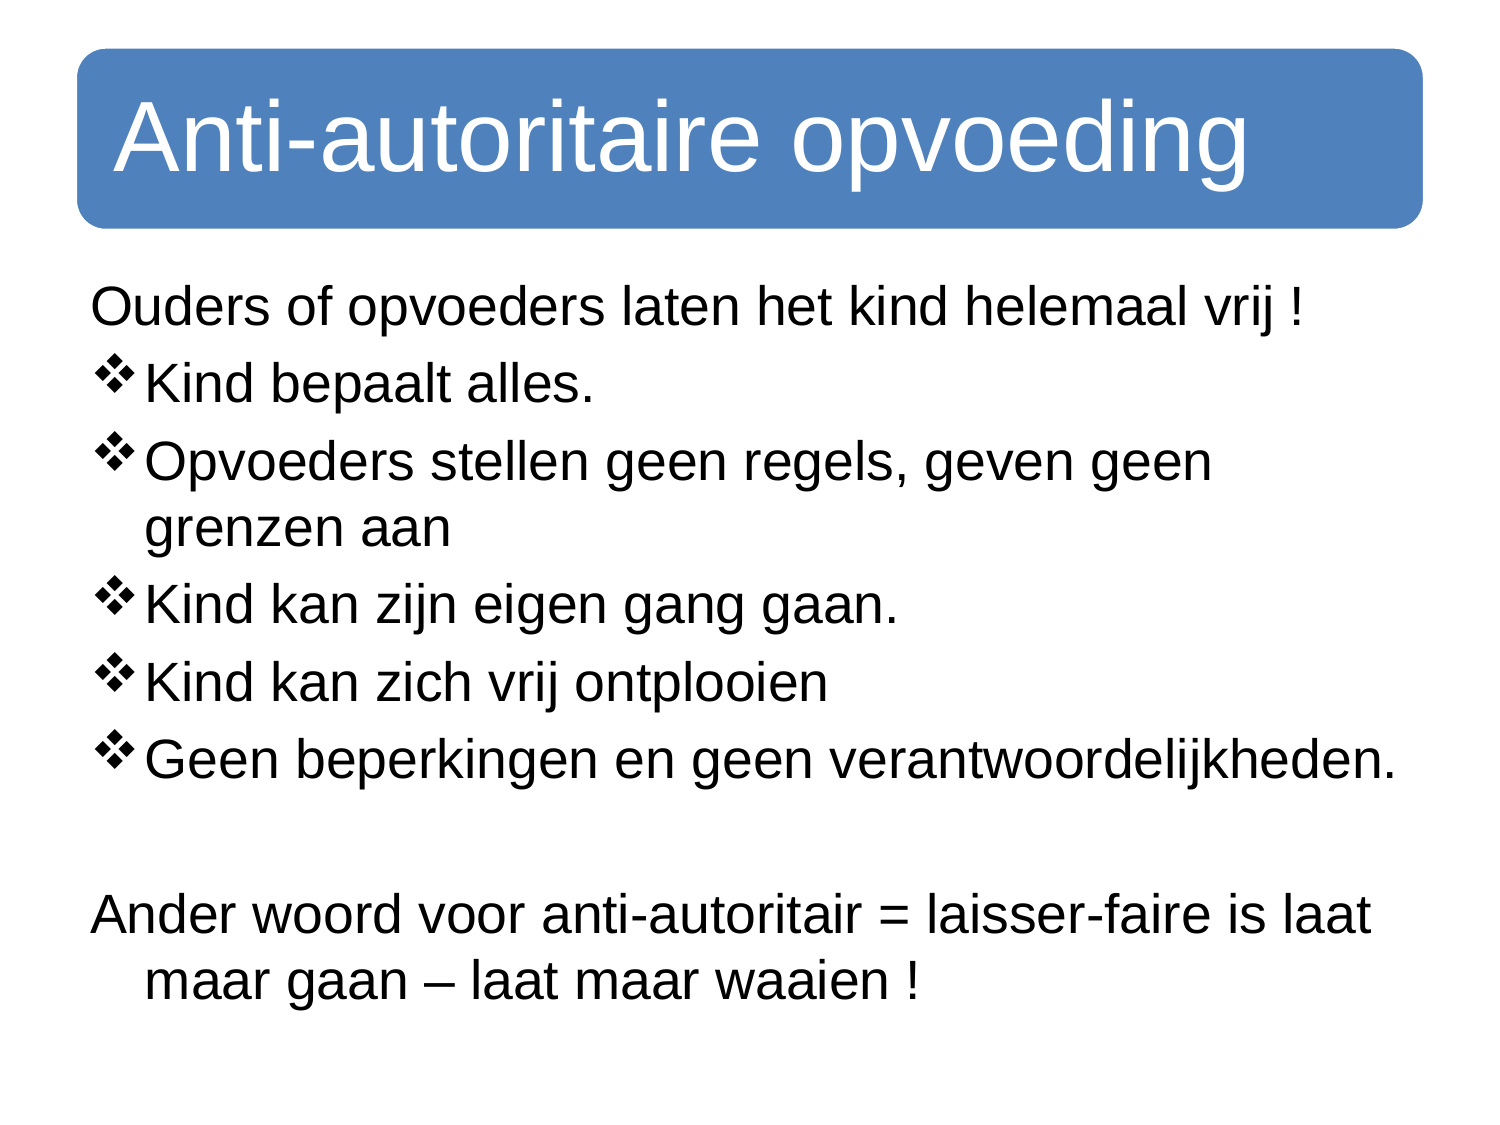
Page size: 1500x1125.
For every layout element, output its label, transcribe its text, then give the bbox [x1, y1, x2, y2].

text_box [74, 44, 1426, 233]
list Ouders of opvoeders laten het kind helemaal vrij ! Kind bepaalt alles. Opvoeders stellen geen regels, geven geen grenzen aan Kind kan zijn eigen gang gaan. Kind kan zich vrij ontplooien Geen beperkingen en geen verantwoordelijkheden. Ander woord voor anti-autoritair = laisser-faire is laat maar gaan – laat maar waaien ! [75, 262, 1425, 1071]
